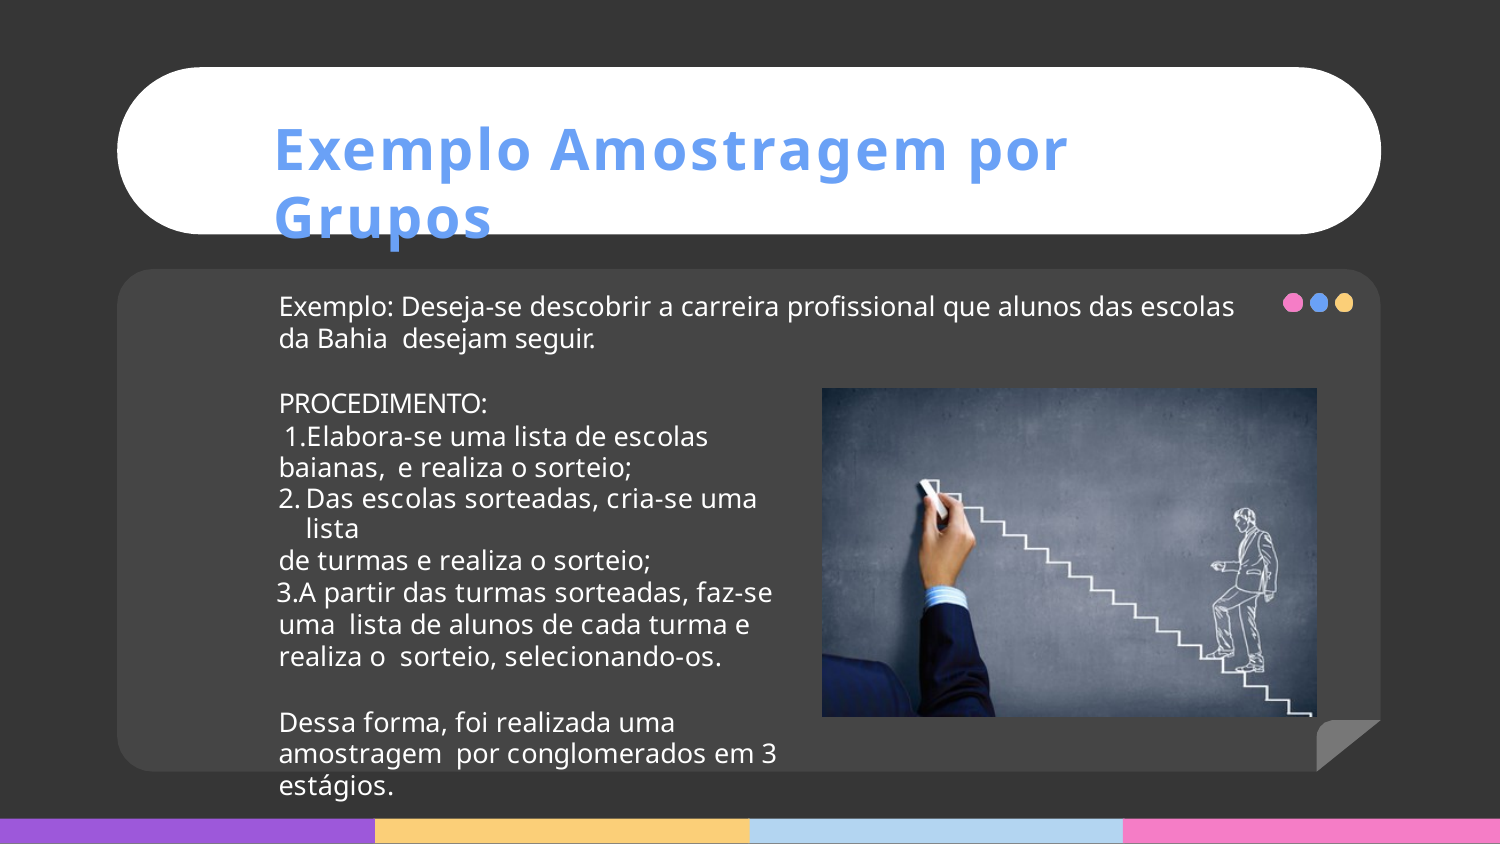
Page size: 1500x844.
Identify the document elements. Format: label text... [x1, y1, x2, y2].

title Exemplo Amostragem por Grupos [271, 110, 1229, 254]
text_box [0, 818, 1500, 844]
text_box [116, 268, 1383, 774]
text_box Exemplo: Deseja-se descobrir a carreira profissional que alunos das escolas da Bahia desejam seguir. PROCEDIMENTO: Elabora-se uma lista de escolas baianas, e realiza o sorteio; Das escolas sorteadas, cria-se uma lista de turmas e realiza o sorteio; A partir das turmas sorteadas, faz-se uma lista de alunos de cada turma e realiza o sorteio, selecionando-os. Dessa forma, foi realizada uma amostragem por conglomerados em 3 estágios. [276, 782, 1271, 801]
text_box [117, 67, 1382, 235]
